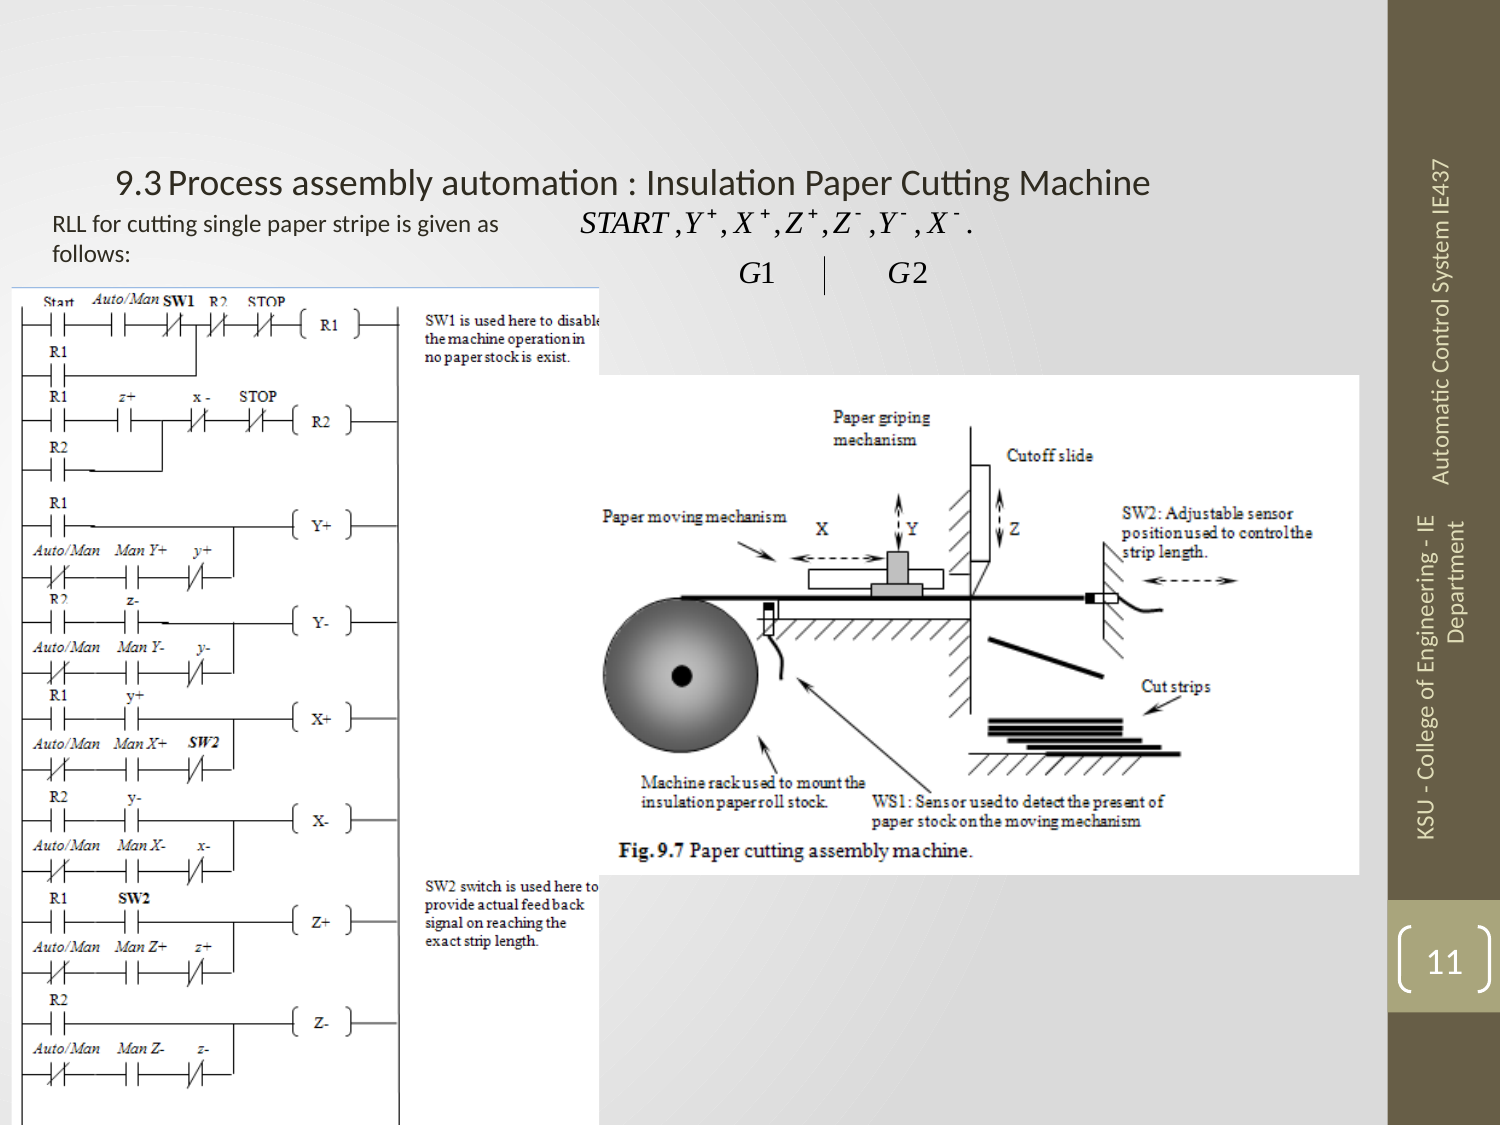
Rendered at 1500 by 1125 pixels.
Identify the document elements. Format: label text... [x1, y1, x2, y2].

footer KSU - College of Engineering - IE Department [1408, 500, 1469, 889]
slide_number 11 [1397, 925, 1492, 994]
picture [11, 286, 1360, 1125]
text_box 9.3 Process assembly automation : Insulation Paper Cutting Machine [24, 150, 1450, 211]
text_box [574, 199, 978, 301]
text_box RLL for cutting single paper stripe is given as follows: [37, 200, 572, 276]
slide_number Automatic Control System IE437 [1408, 100, 1469, 500]
